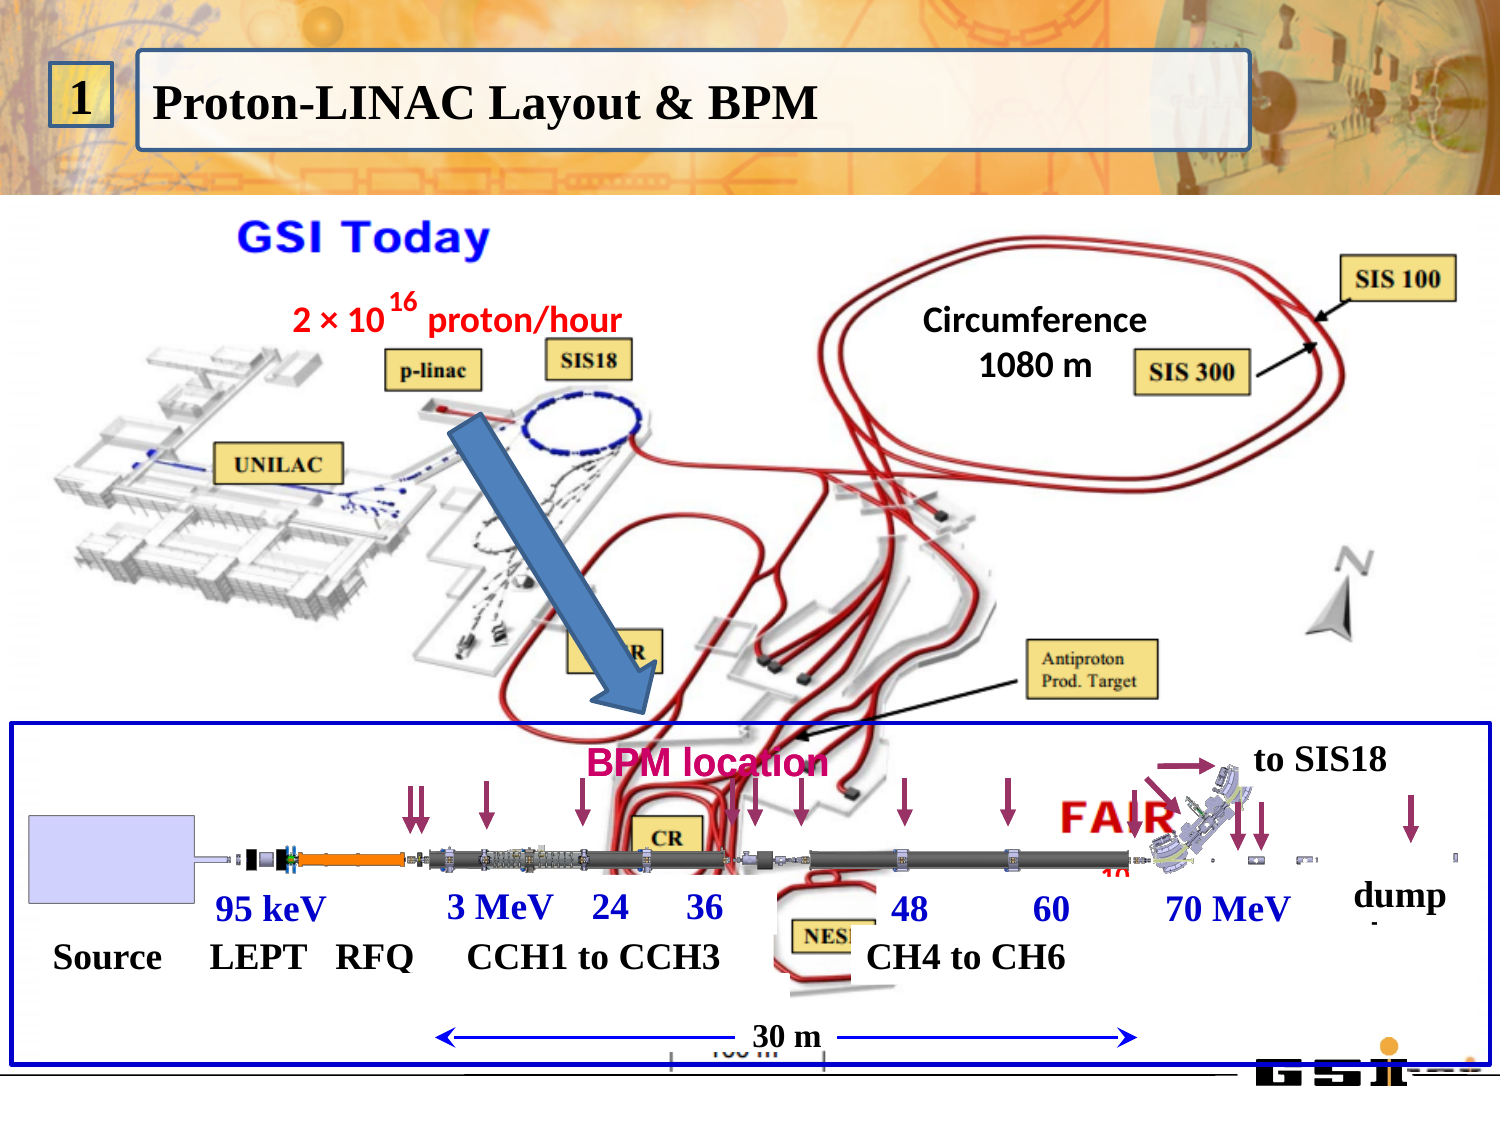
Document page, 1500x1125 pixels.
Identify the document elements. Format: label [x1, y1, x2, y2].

text_box [0, 0, 1500, 1086]
picture [13, 724, 1488, 1063]
